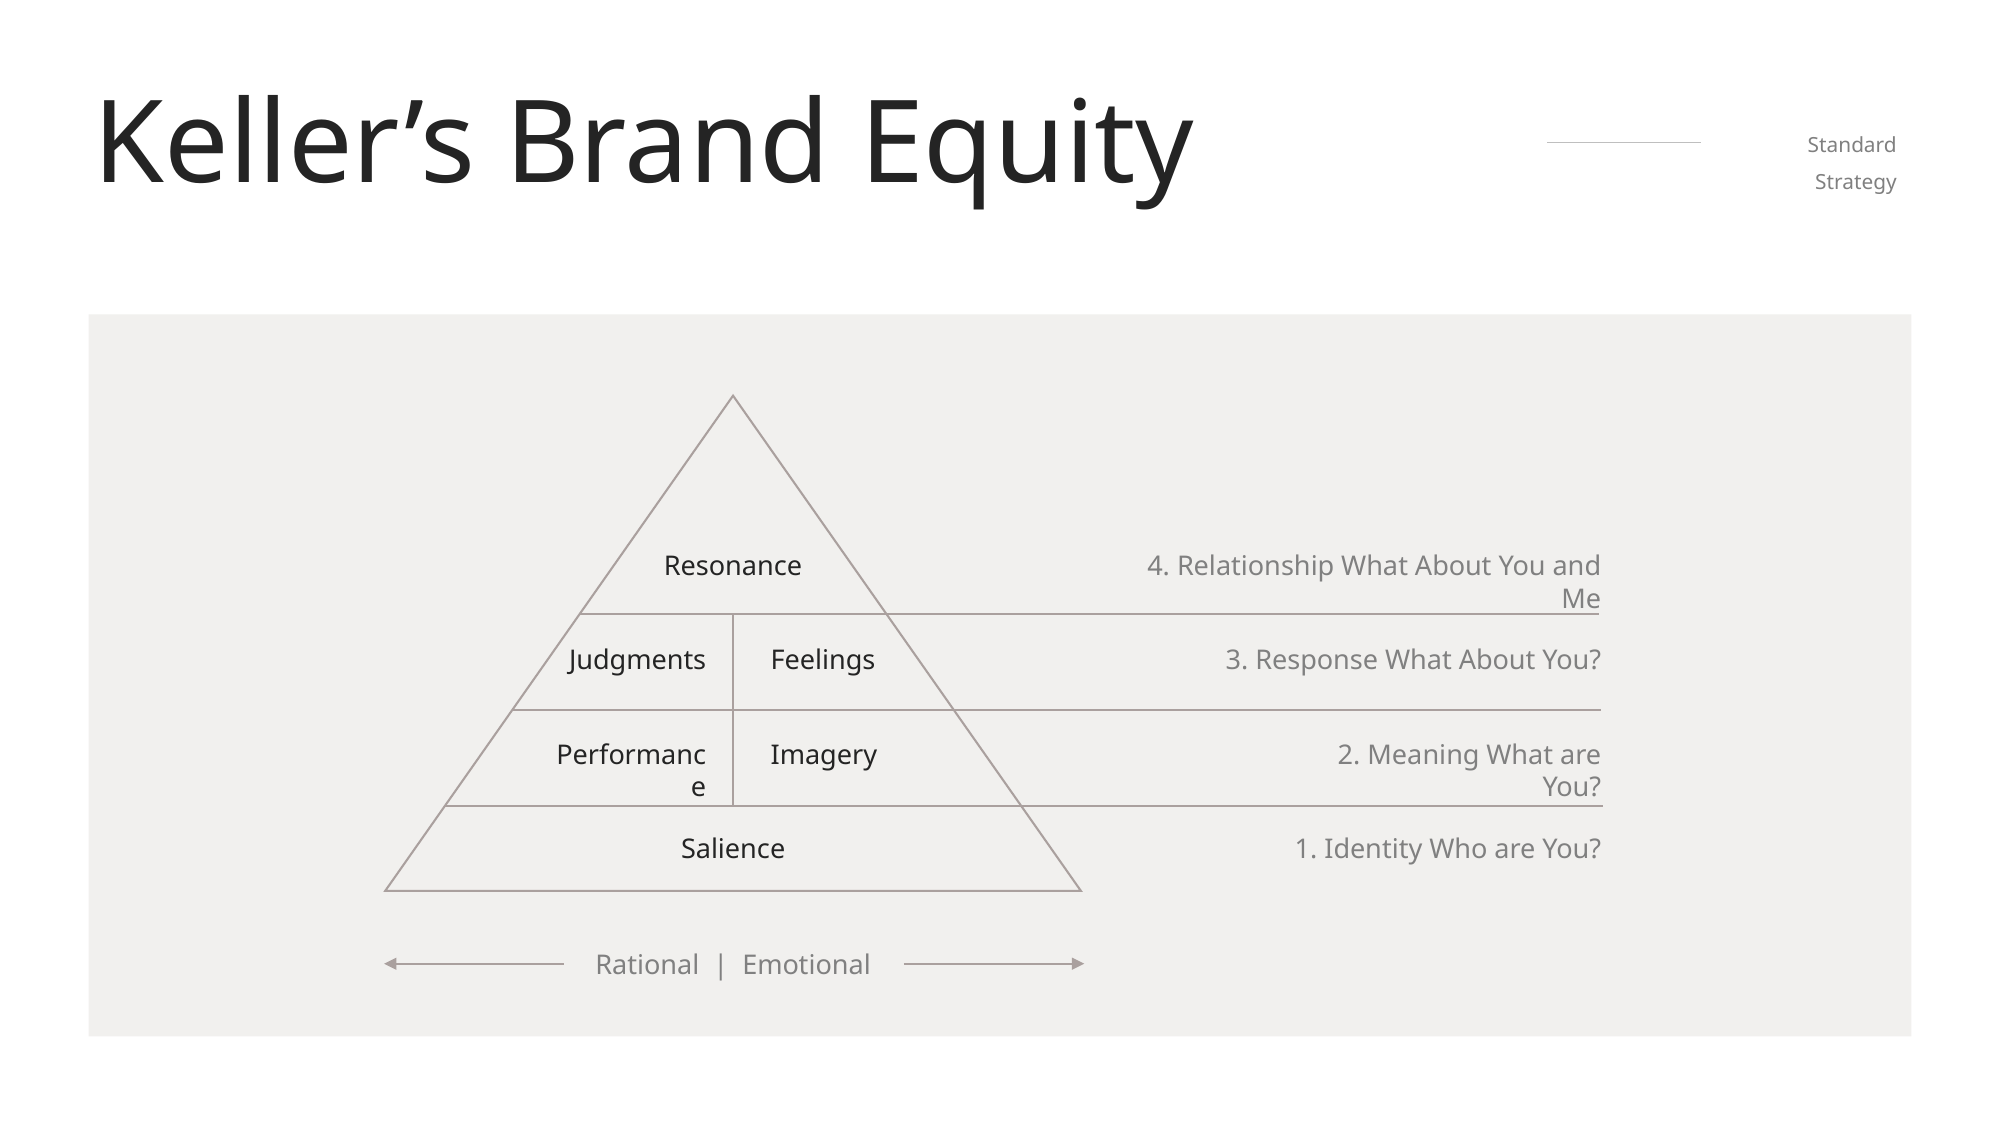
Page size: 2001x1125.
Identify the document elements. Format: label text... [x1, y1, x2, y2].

text_box [88, 313, 1912, 1037]
text_box Imagery [755, 729, 908, 777]
text_box Salience [636, 824, 831, 872]
text_box Feelings [755, 635, 908, 683]
text_box 4. Relationship What About You and Me [1093, 541, 1616, 621]
text_box Performance [533, 806, 721, 810]
text_box 2. Meaning What are You? [1258, 729, 1616, 810]
text_box Resonance [636, 541, 831, 589]
text_box Keller’s Brand Equity [79, 61, 1248, 214]
text_box Standard Strategy [1720, 111, 1912, 202]
text_box Performance [533, 729, 721, 805]
text_box 3. Response What About You? [1207, 635, 1616, 683]
text_box Judgments [552, 635, 721, 683]
text_box Rational | Emotional [575, 939, 891, 987]
text_box [383, 393, 1083, 892]
text_box 1. Identity Who are You? [1158, 824, 1616, 872]
